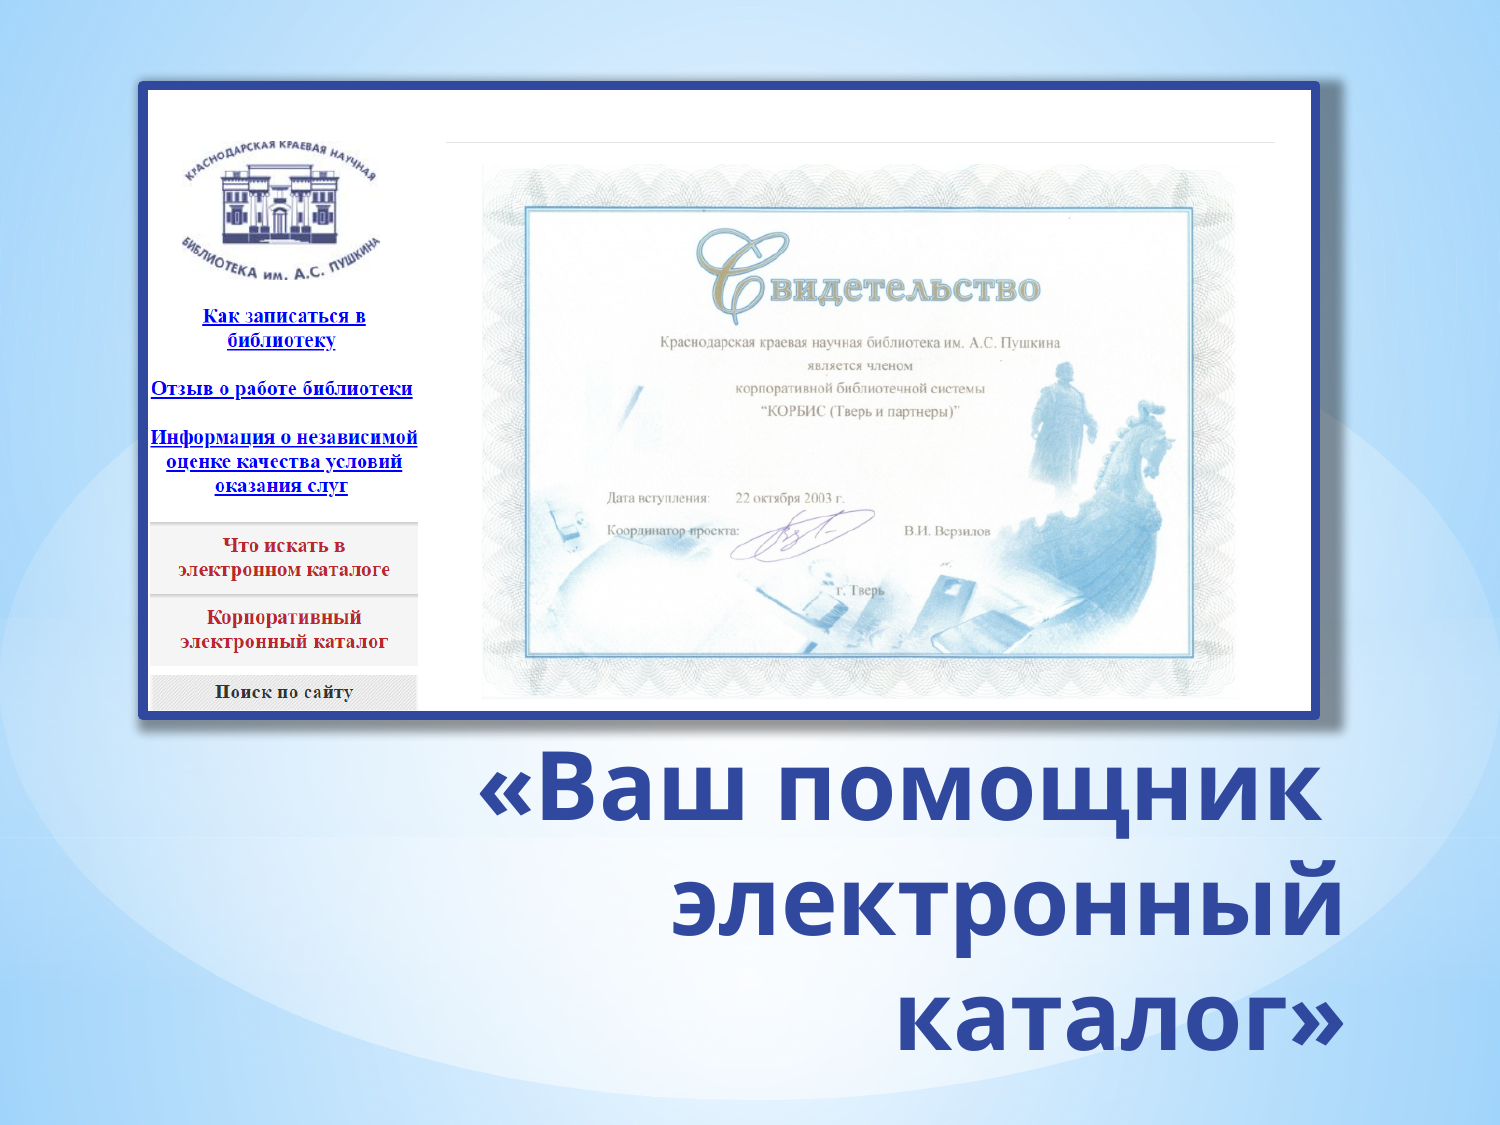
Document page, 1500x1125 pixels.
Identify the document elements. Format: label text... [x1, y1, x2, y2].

title «Ваш помощник электронный каталог» [294, 717, 1363, 905]
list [147, 89, 1312, 712]
